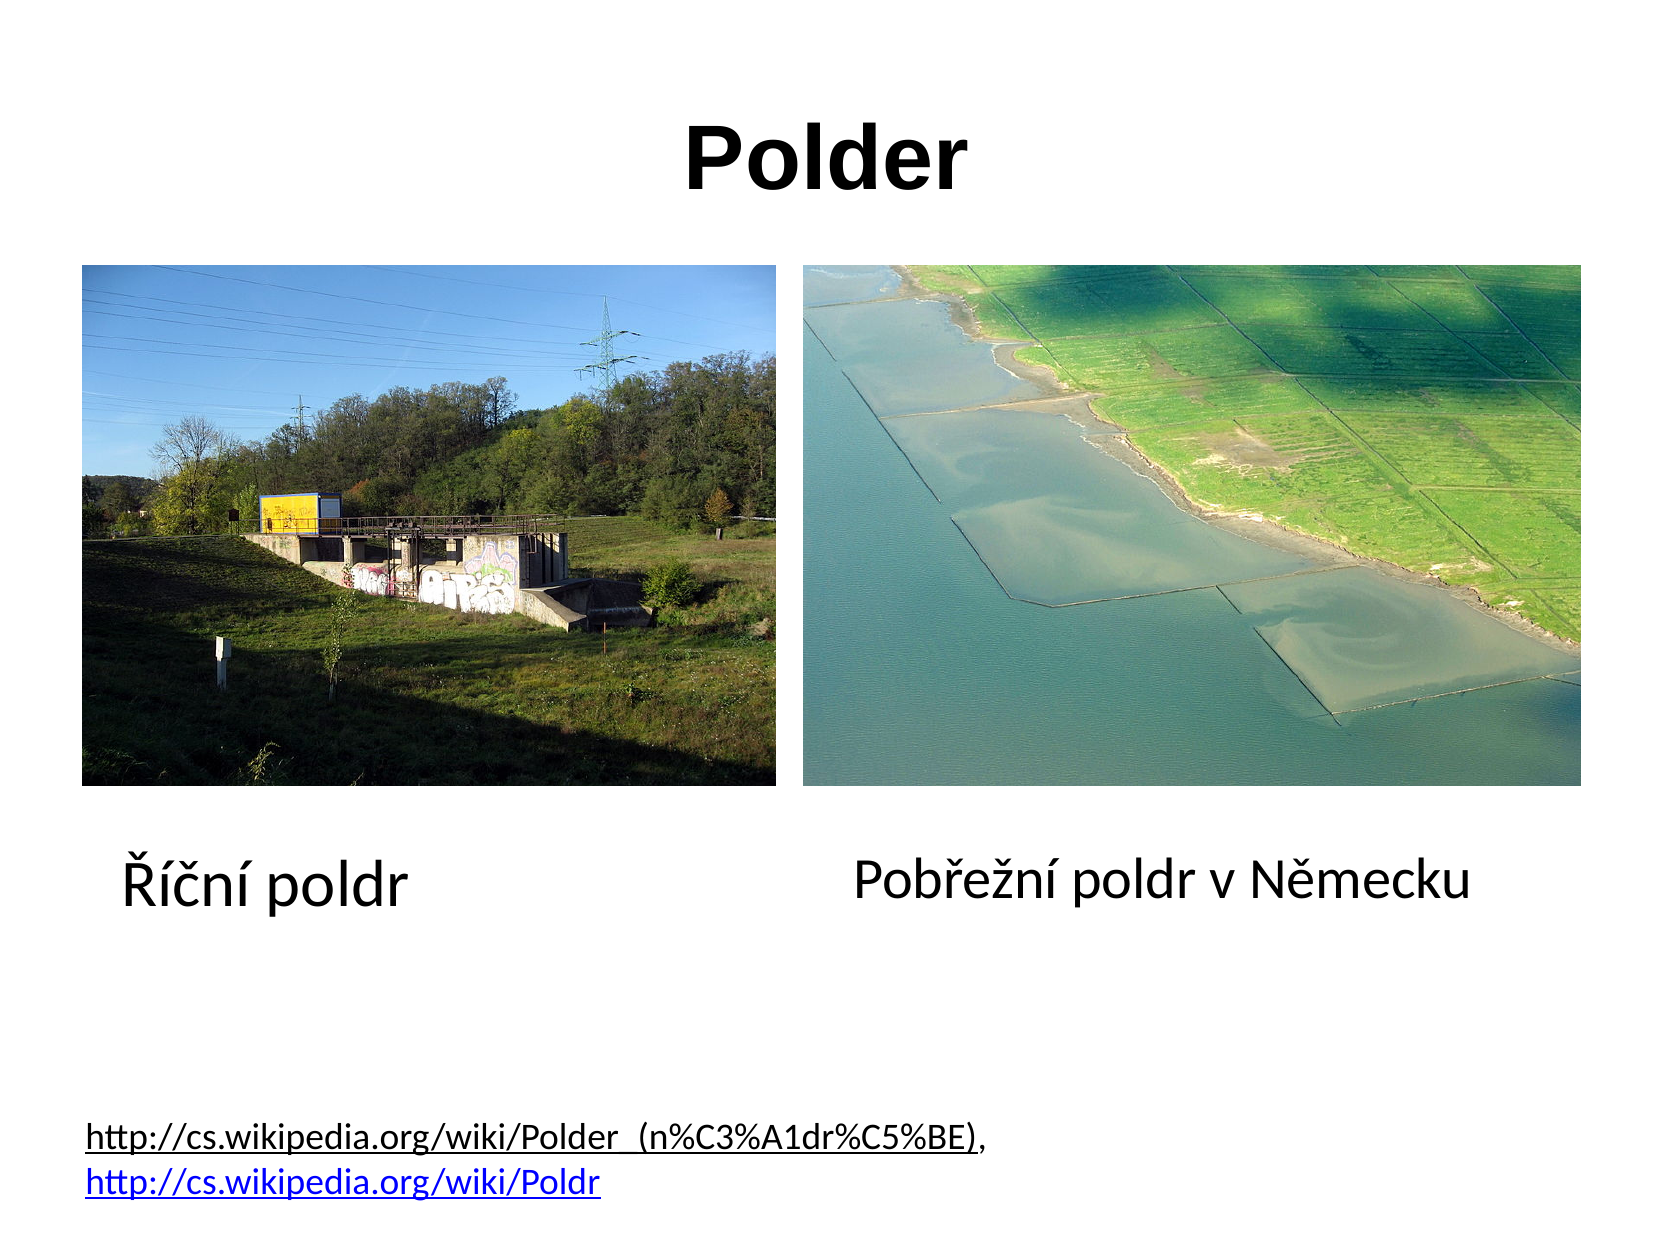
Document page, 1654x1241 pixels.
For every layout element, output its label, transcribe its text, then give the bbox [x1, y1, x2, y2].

text_box Říční poldr [106, 832, 532, 928]
text_box http://cs.wikipedia.org/wiki/Polder_(n%C3%A1dr%C5%BE), http://cs.wikipedia.org/wiki/Poldr [70, 1104, 1442, 1210]
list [82, 265, 776, 786]
title Polder [82, 49, 1572, 257]
text_box Pobřežní poldr v Německu [838, 832, 1572, 918]
picture [802, 265, 1581, 786]
